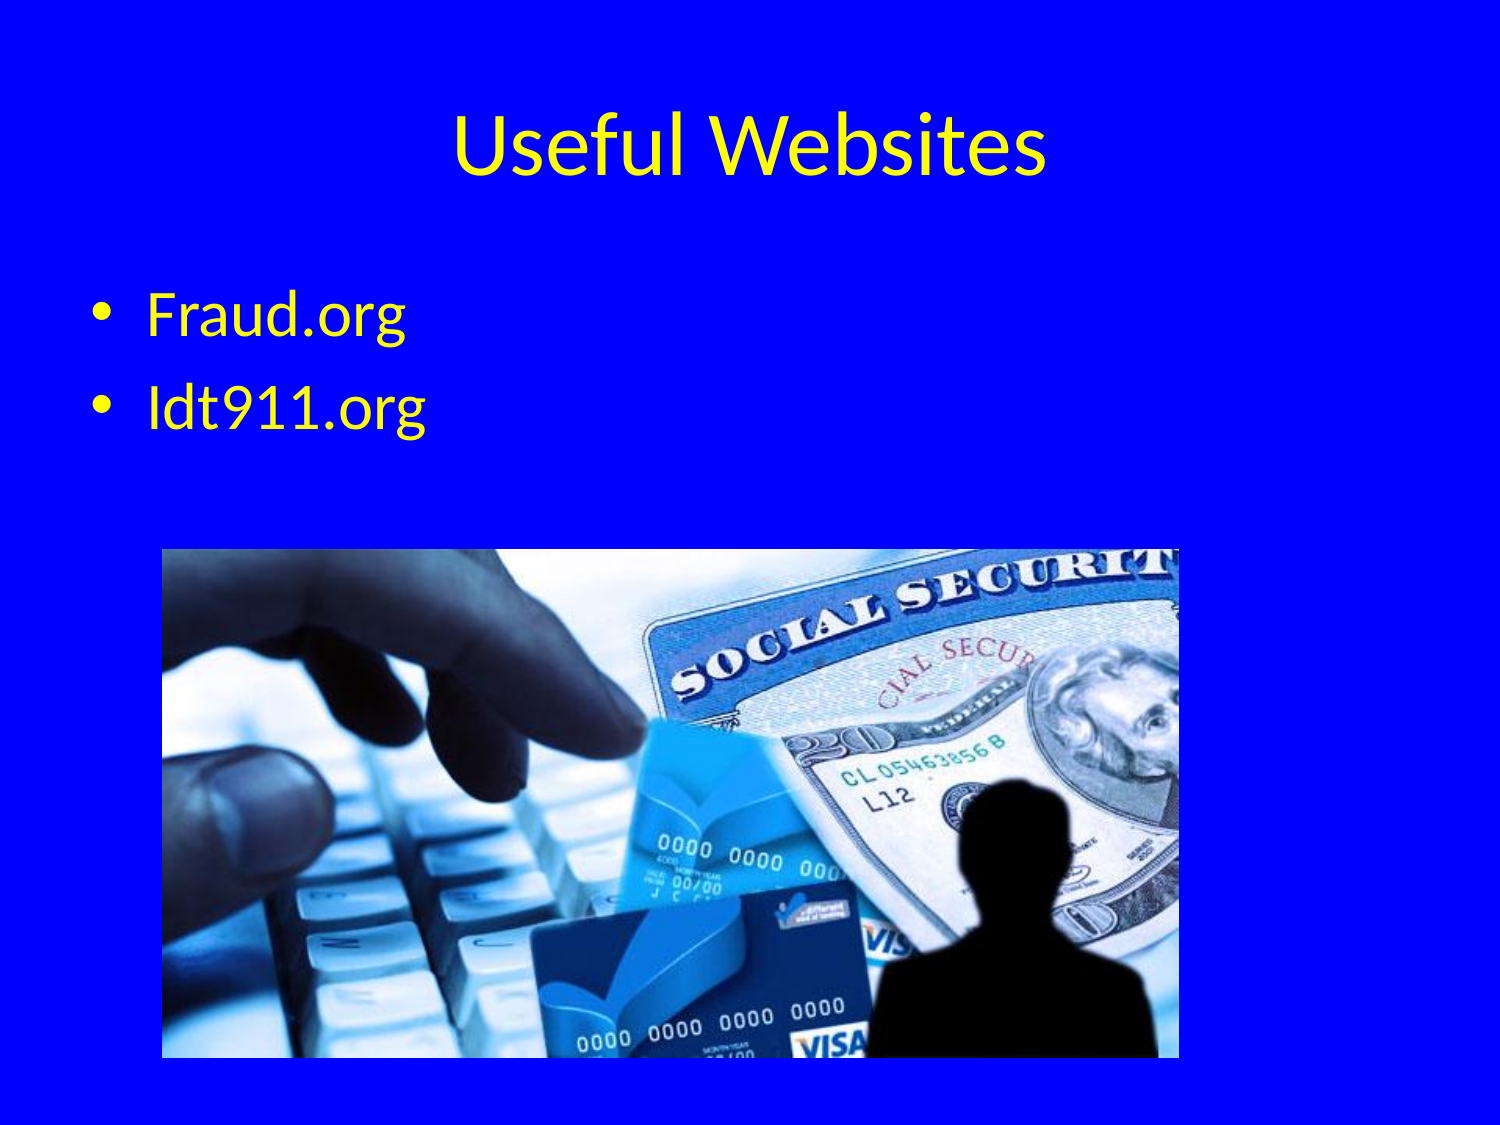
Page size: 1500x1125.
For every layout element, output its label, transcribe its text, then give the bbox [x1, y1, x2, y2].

list Fraud.org Idt911.org [75, 262, 1425, 1005]
picture [162, 549, 1179, 1059]
title Useful Websites [75, 45, 1425, 233]
